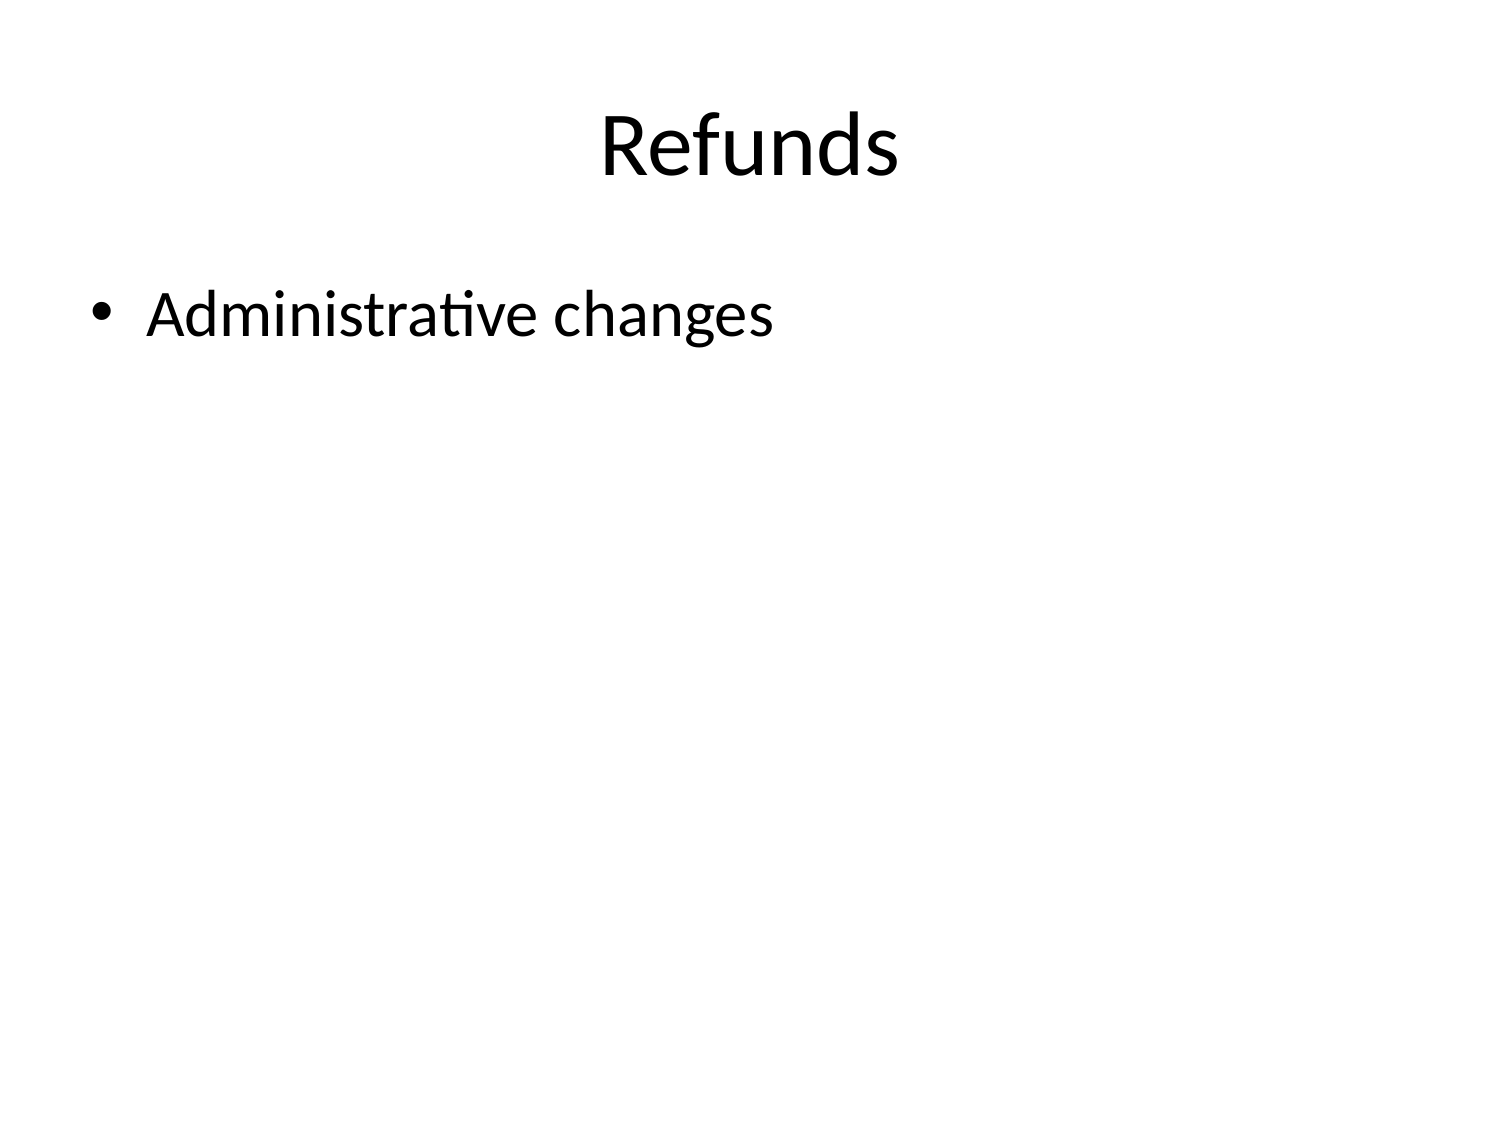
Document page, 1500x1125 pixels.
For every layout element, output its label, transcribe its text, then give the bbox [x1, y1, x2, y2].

list Administrative changes [75, 262, 1425, 1005]
title Refunds [75, 45, 1425, 233]
